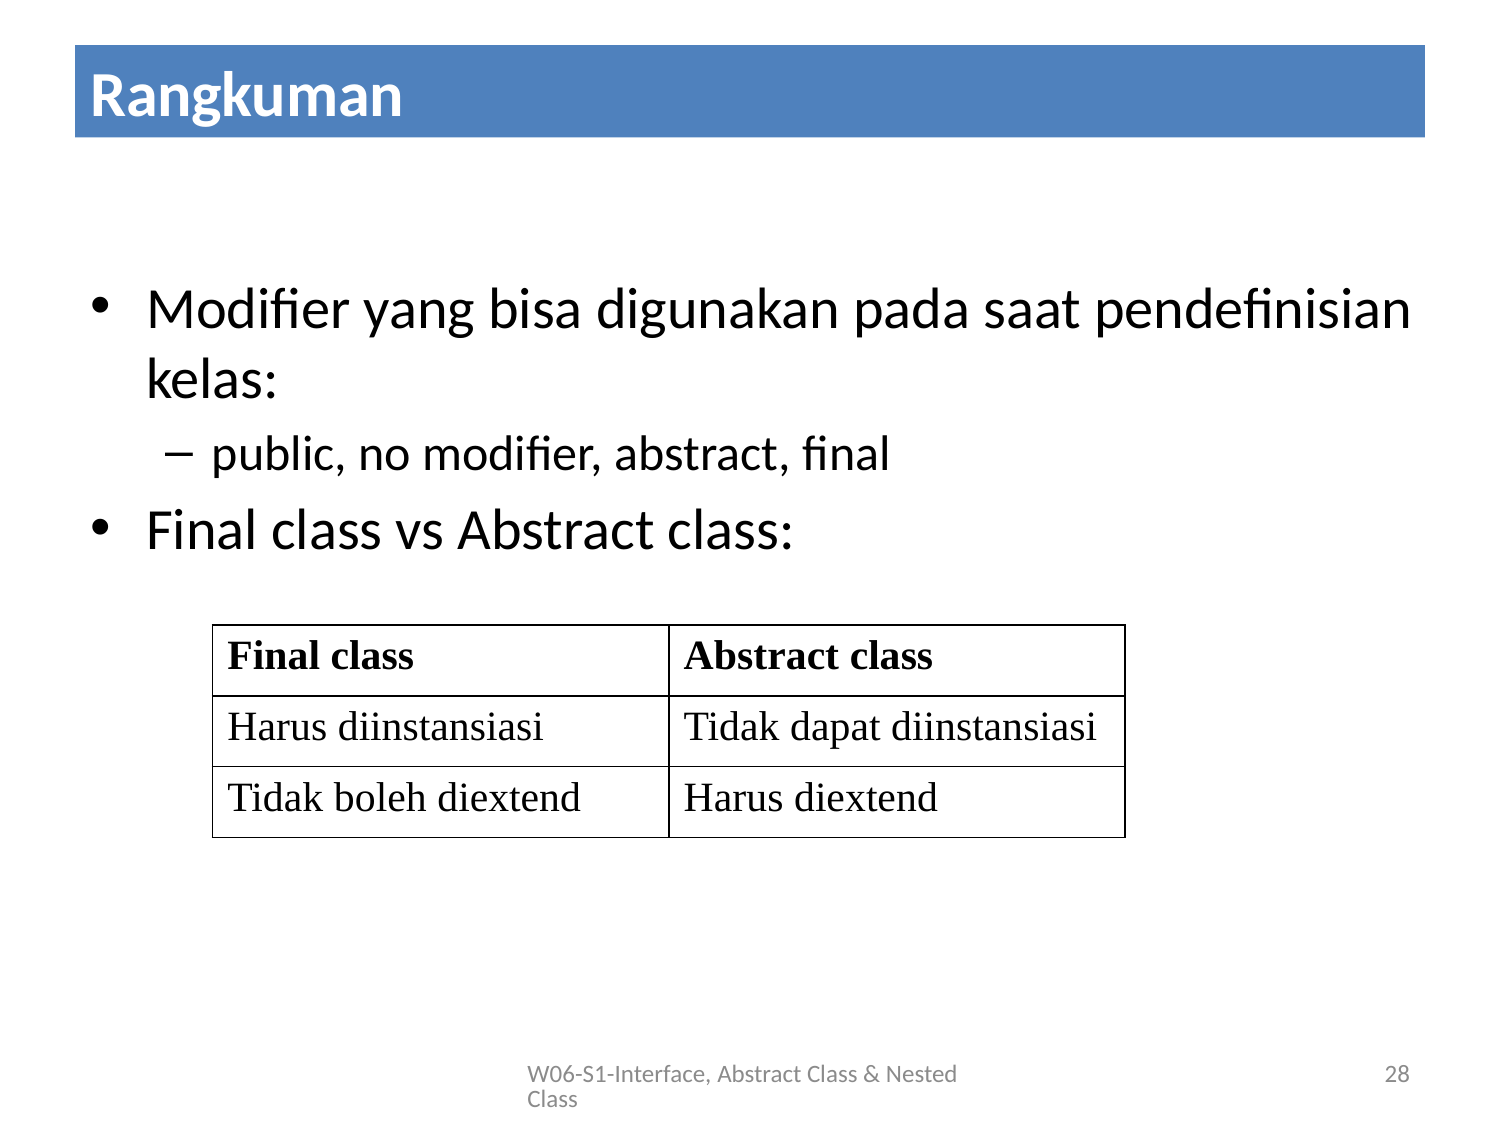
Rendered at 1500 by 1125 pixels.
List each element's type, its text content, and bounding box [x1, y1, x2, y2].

table_cell Tidak dapat diinstansiasi [670, 697, 1124, 766]
footer W06-S1-Interface, Abstract Class & Nested Class [512, 1042, 988, 1103]
table_header Abstract class [670, 626, 1124, 695]
table_header Final class [213, 626, 668, 695]
table_cell Tidak boleh diextend [213, 767, 668, 837]
title Rangkuman [75, 45, 1425, 138]
table_cell Harus diinstansiasi [213, 697, 668, 766]
slide_number 28 [1074, 1042, 1425, 1103]
list Modifier yang bisa digunakan pada saat pendefinisian kelas: public, no modifier, abstract, final Final class vs Abstract class: [75, 262, 1450, 1013]
table_cell Harus diextend [670, 767, 1124, 837]
